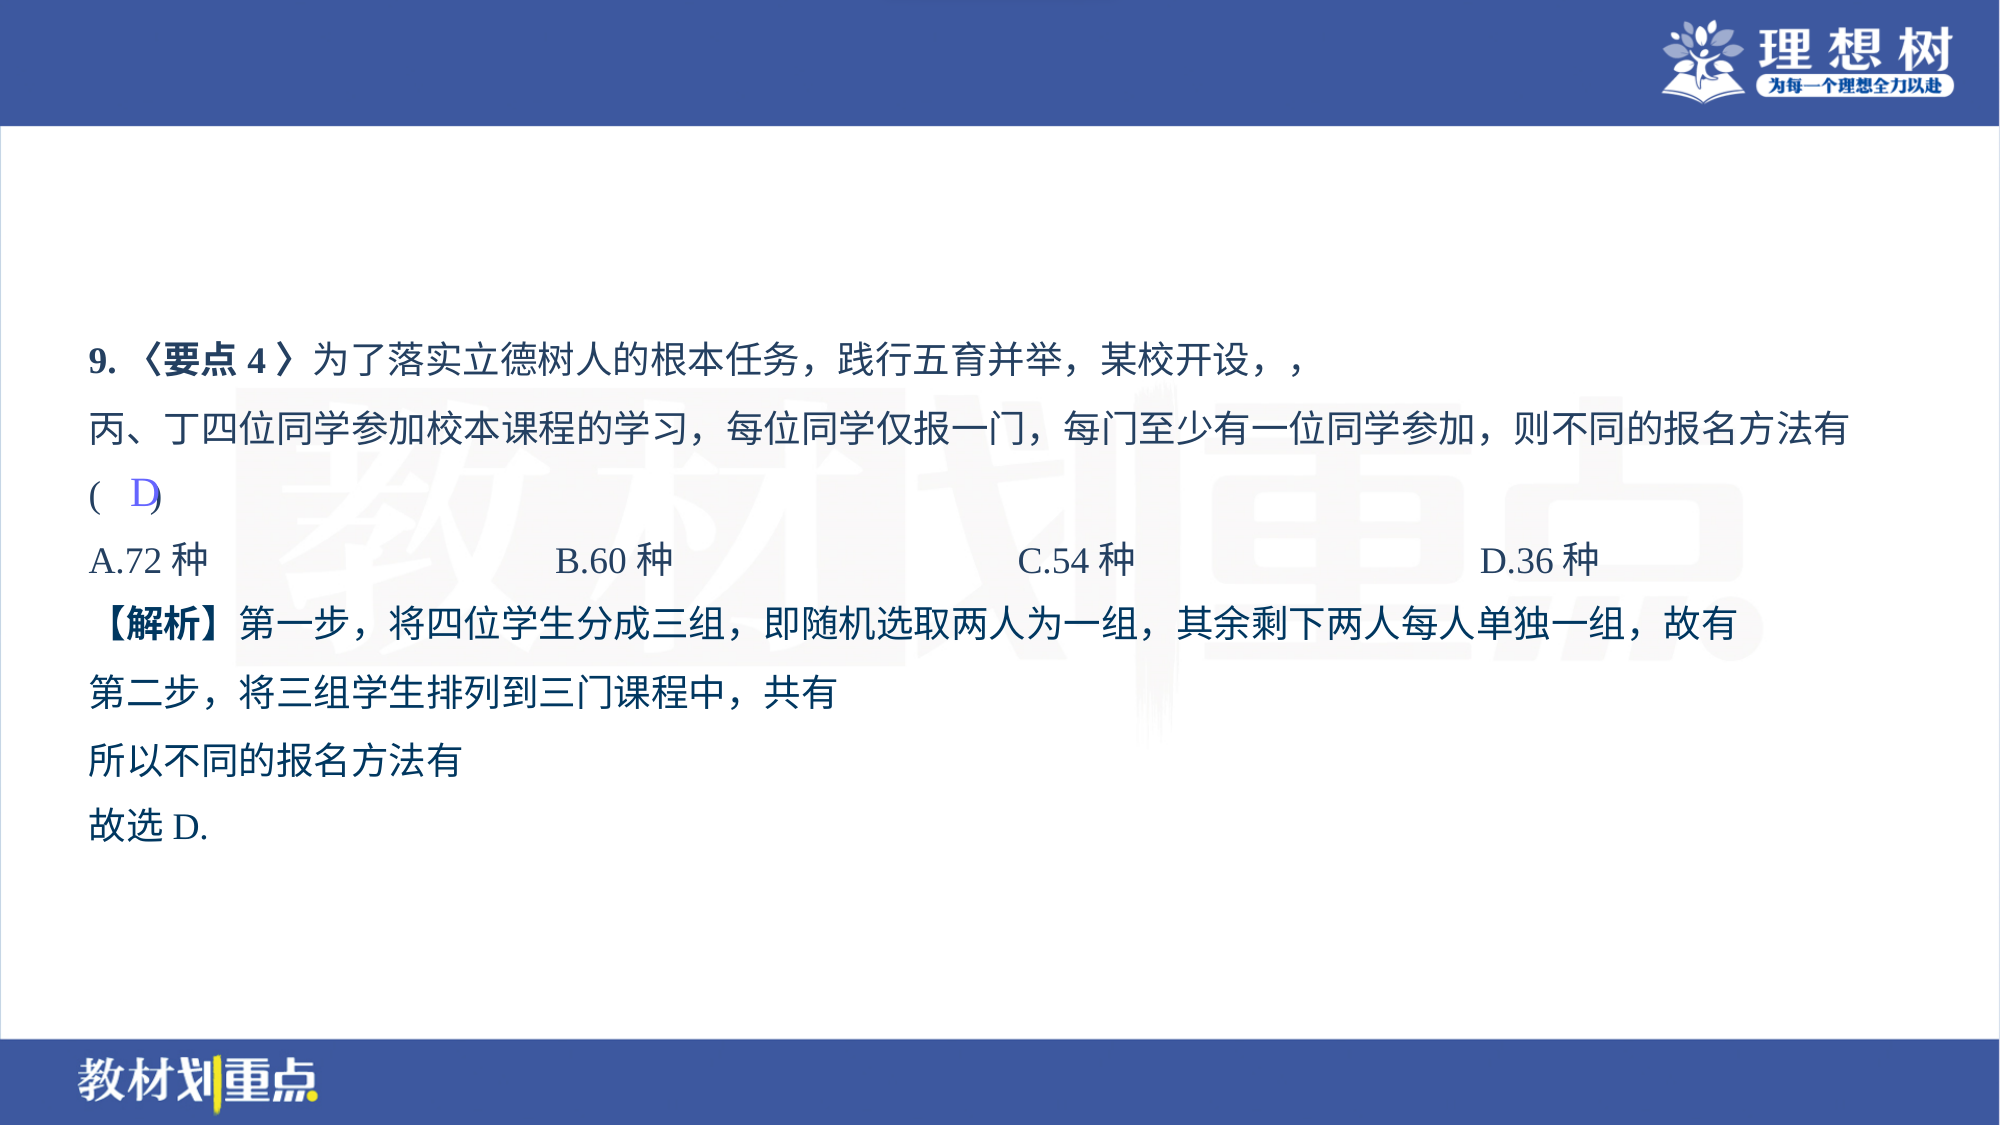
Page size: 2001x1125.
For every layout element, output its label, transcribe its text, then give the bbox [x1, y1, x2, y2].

text_box D [115, 462, 176, 513]
picture [0, 0, 2000, 1125]
text_box A.72种 B.60种 C.54种 D.36种 [88, 514, 1911, 574]
